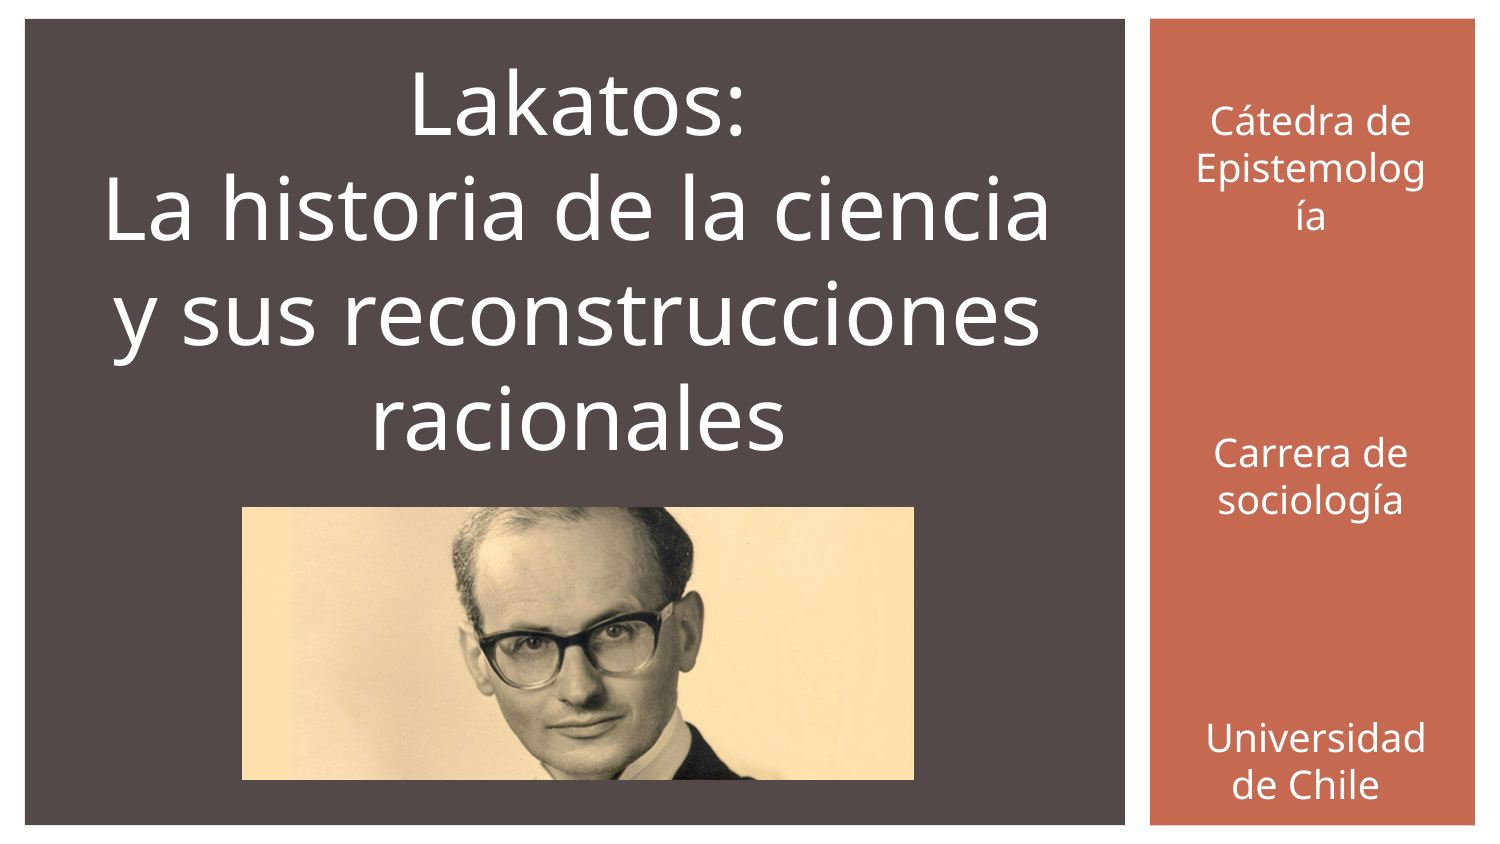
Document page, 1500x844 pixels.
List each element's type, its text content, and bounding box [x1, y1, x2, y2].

title Lakatos: La historia de la ciencia y sus reconstrucciones racionales [59, 63, 1097, 663]
text_box Cátedra de Epistemología Carrera de sociología Universidad de Chile [1177, 80, 1445, 780]
picture [242, 506, 914, 780]
